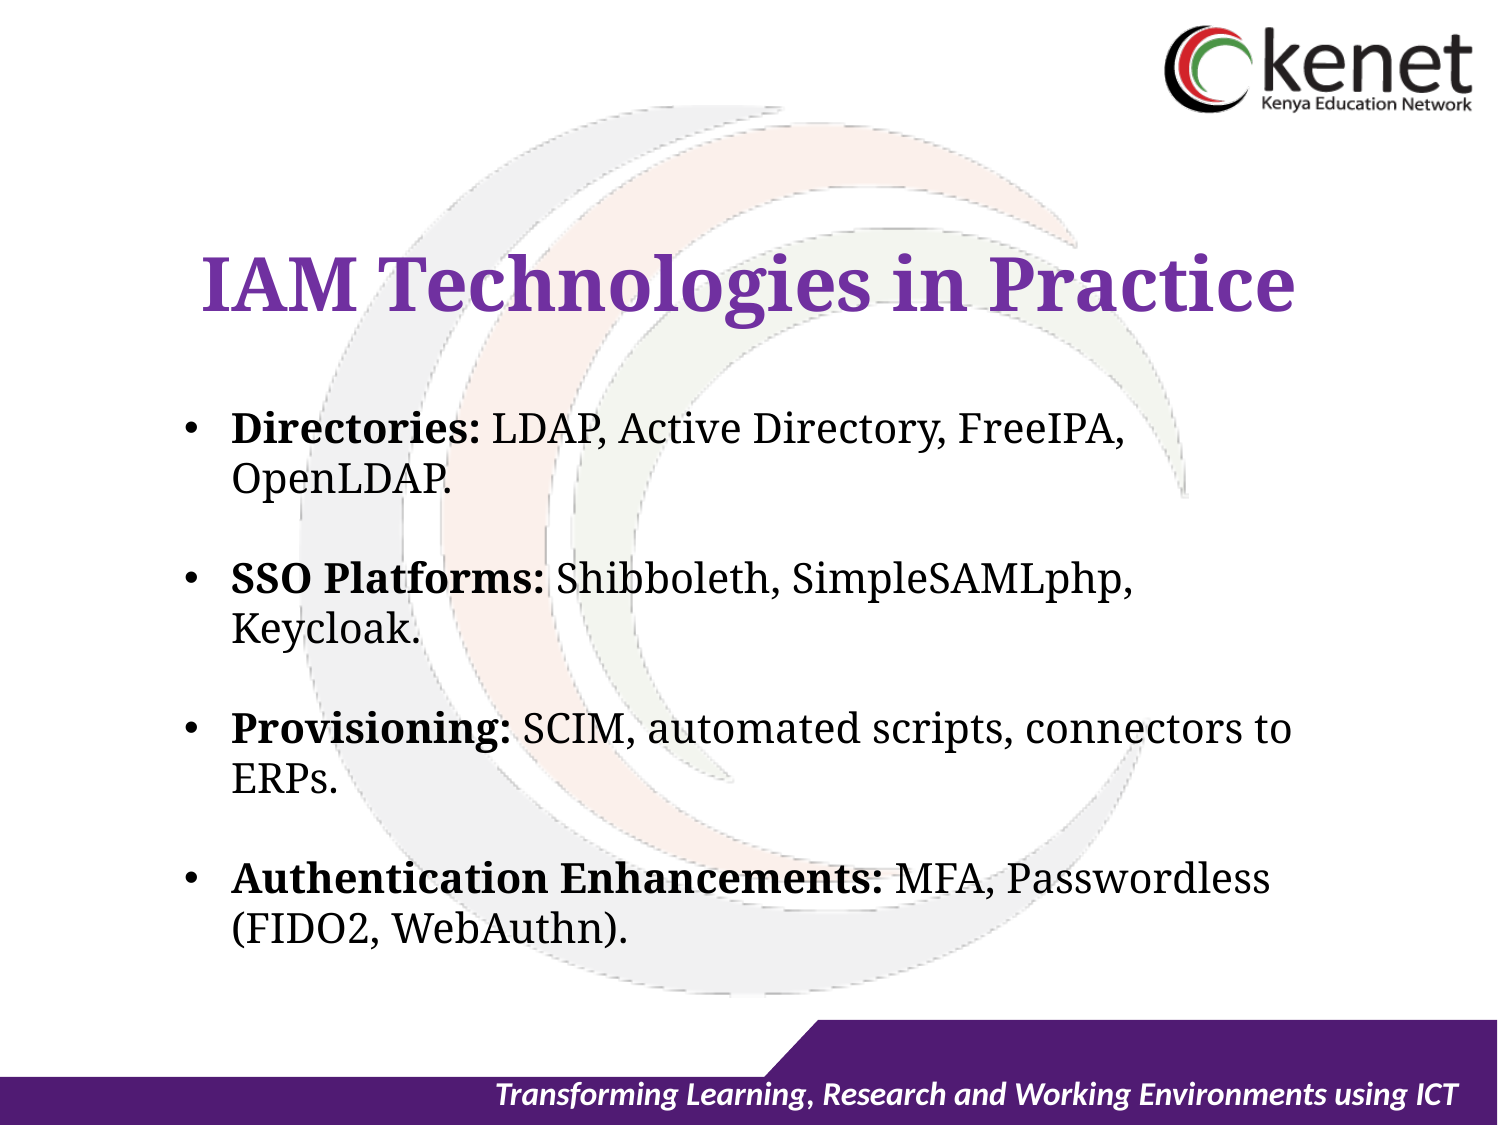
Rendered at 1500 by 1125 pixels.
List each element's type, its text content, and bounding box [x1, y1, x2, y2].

text_box [0, 1076, 480, 1125]
text_box IAM Technologies in Practice Directories: LDAP, Active Directory, FreeIPA, OpenLDAP. SSO Platforms: Shibboleth, SimpleSAMLphp, Keycloak. Provisioning: SCIM, automated scripts, connectors to ERPs. Authentication Enhancements: MFA, Passwordless (FIDO2, WebAuthn). [1193, 229, 1331, 960]
text_box IAM Technologies in Practice Directories: LDAP, Active Directory, FreeIPA, OpenLDAP. SSO Platforms: Shibboleth, SimpleSAMLphp, Keycloak. Provisioning: SCIM, automated scripts, connectors to ERPs. Authentication Enhancements: MFA, Passwordless (FIDO2, WebAuthn). [169, 229, 294, 960]
text_box [776, 1019, 1498, 1125]
text_box Transforming Learning, Research and Working Environments using ICT [480, 1064, 1485, 1125]
picture [299, 11, 1477, 998]
